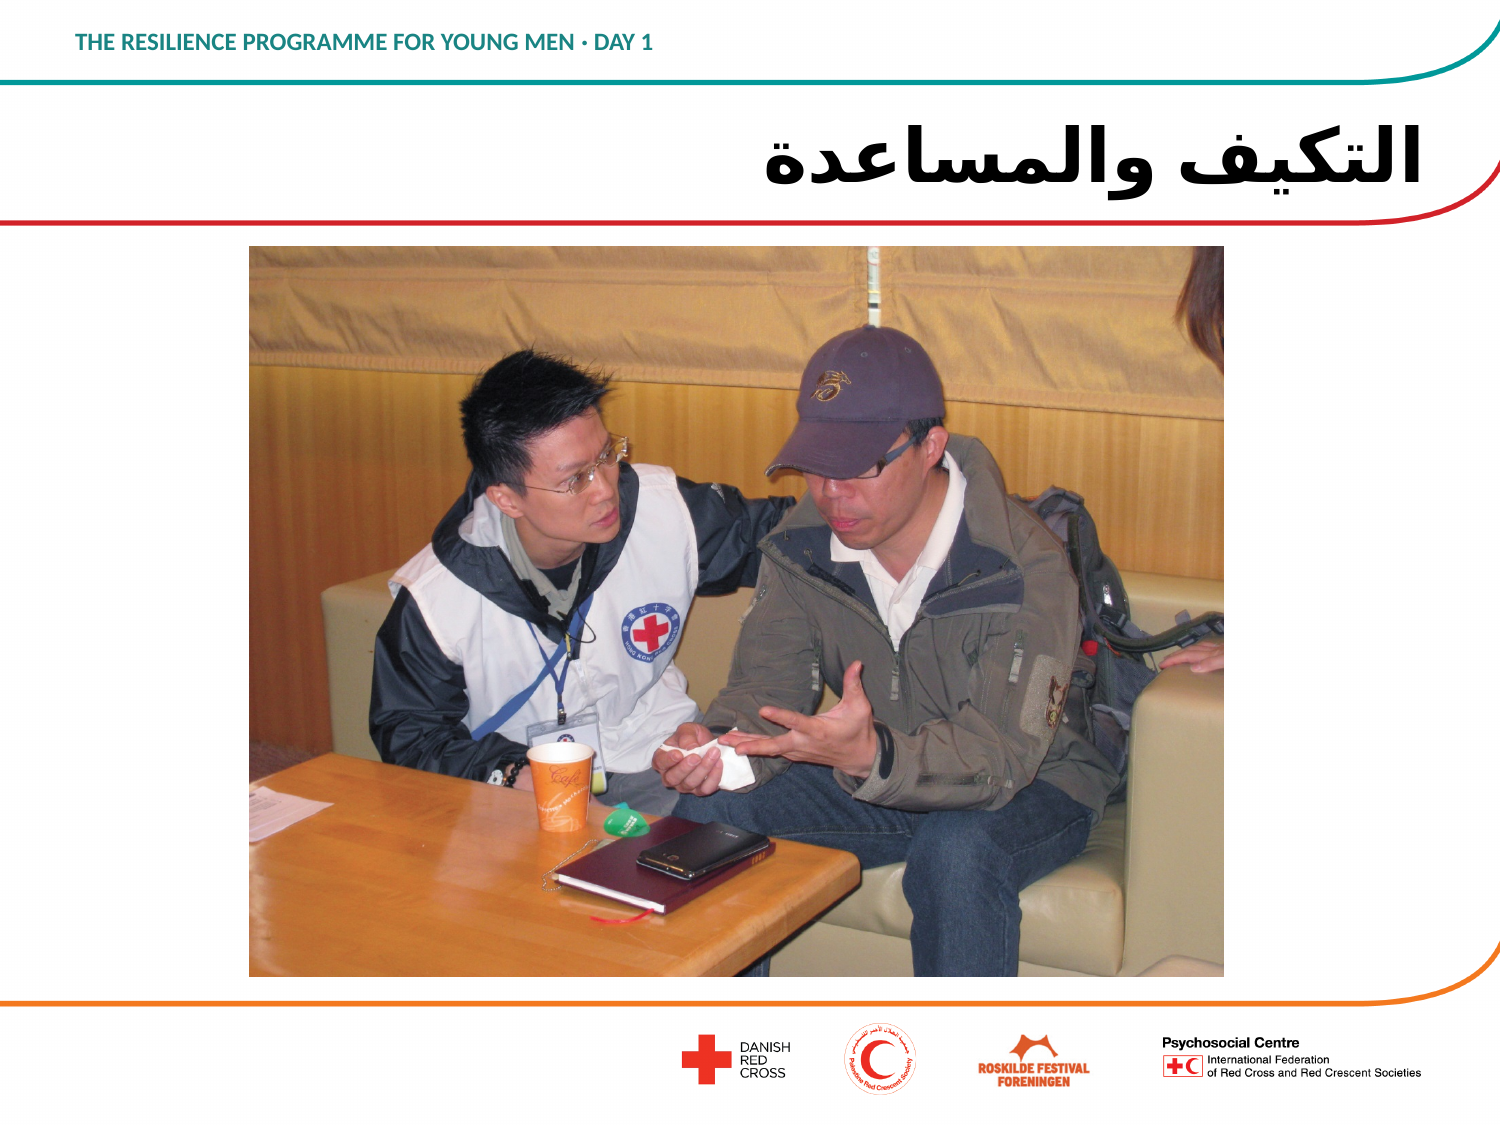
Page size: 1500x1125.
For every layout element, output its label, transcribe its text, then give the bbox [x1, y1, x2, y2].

picture [0, 0, 1500, 1125]
title التكيف والمساعدة [75, 81, 1425, 224]
